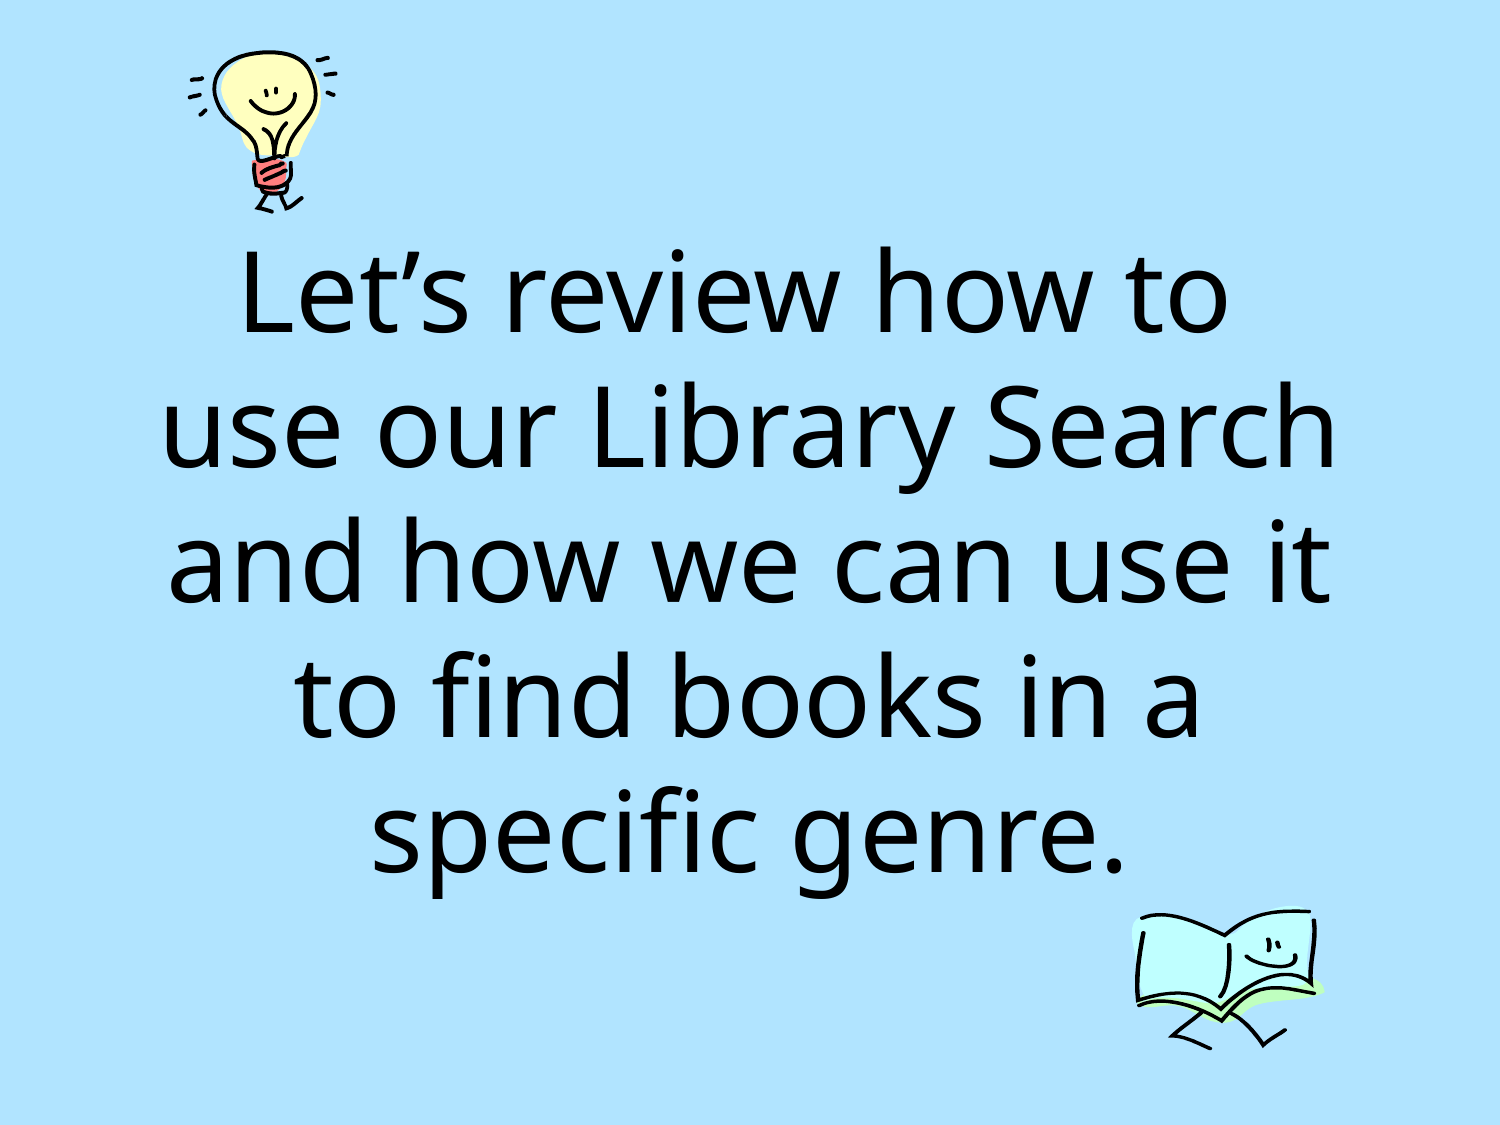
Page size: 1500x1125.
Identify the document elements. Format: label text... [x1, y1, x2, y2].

picture [1124, 899, 1325, 1051]
picture [187, 49, 338, 214]
text_box Let’s review how to use our Library Search and how we can use it to find books in a specific genre. [99, 212, 1400, 903]
